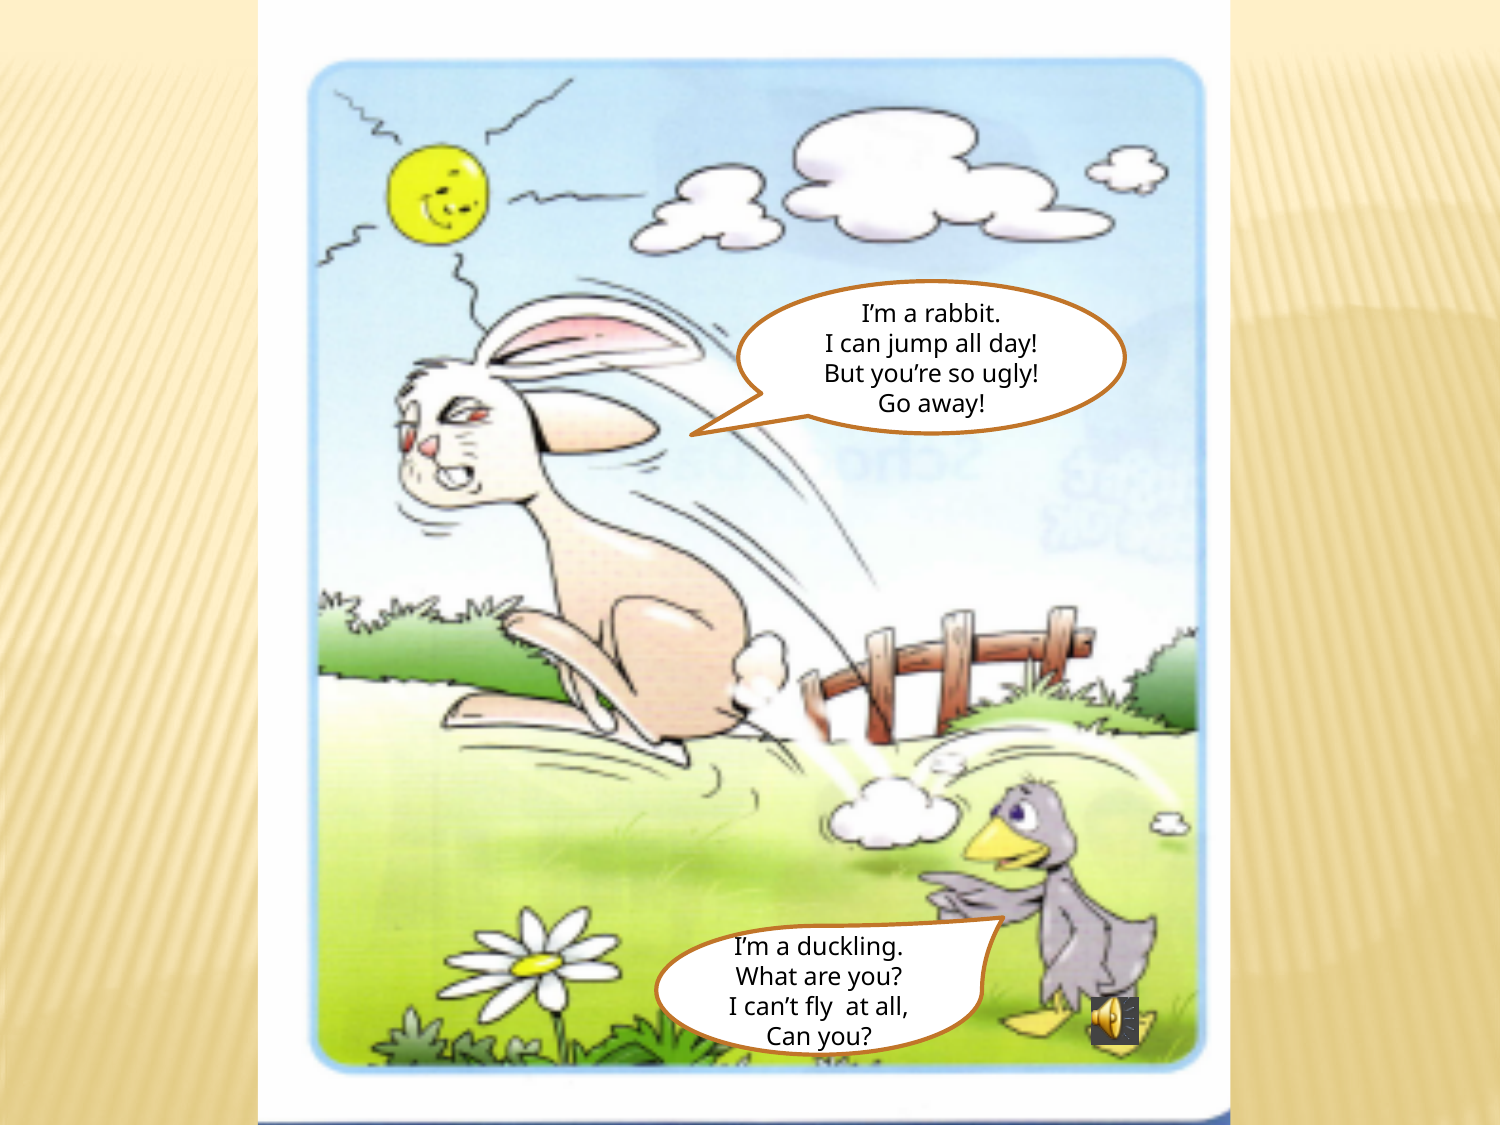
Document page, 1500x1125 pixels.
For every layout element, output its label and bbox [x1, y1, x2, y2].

picture [257, 0, 1231, 1125]
